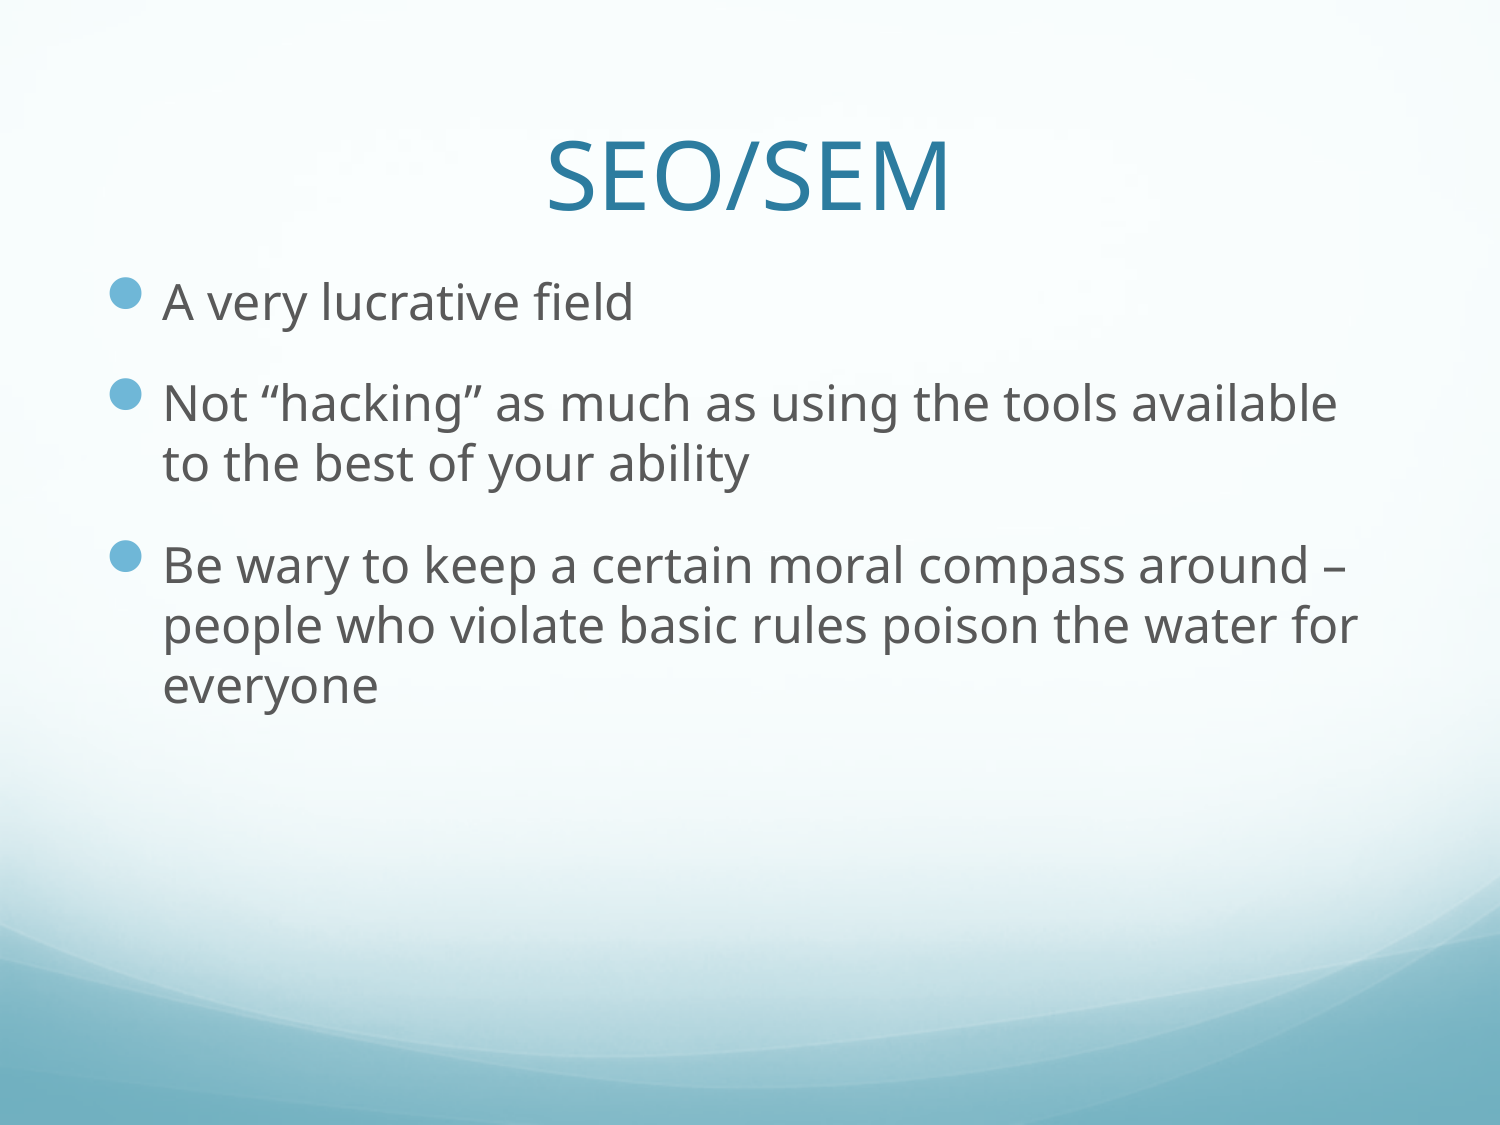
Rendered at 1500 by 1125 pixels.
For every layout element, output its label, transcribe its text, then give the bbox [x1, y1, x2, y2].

list A very lucrative field Not “hacking” as much as using the tools available to the best of your ability Be wary to keep a certain moral compass around – people who violate basic rules poison the water for everyone [90, 262, 1410, 975]
title SEO/SEM [90, 17, 1410, 237]
